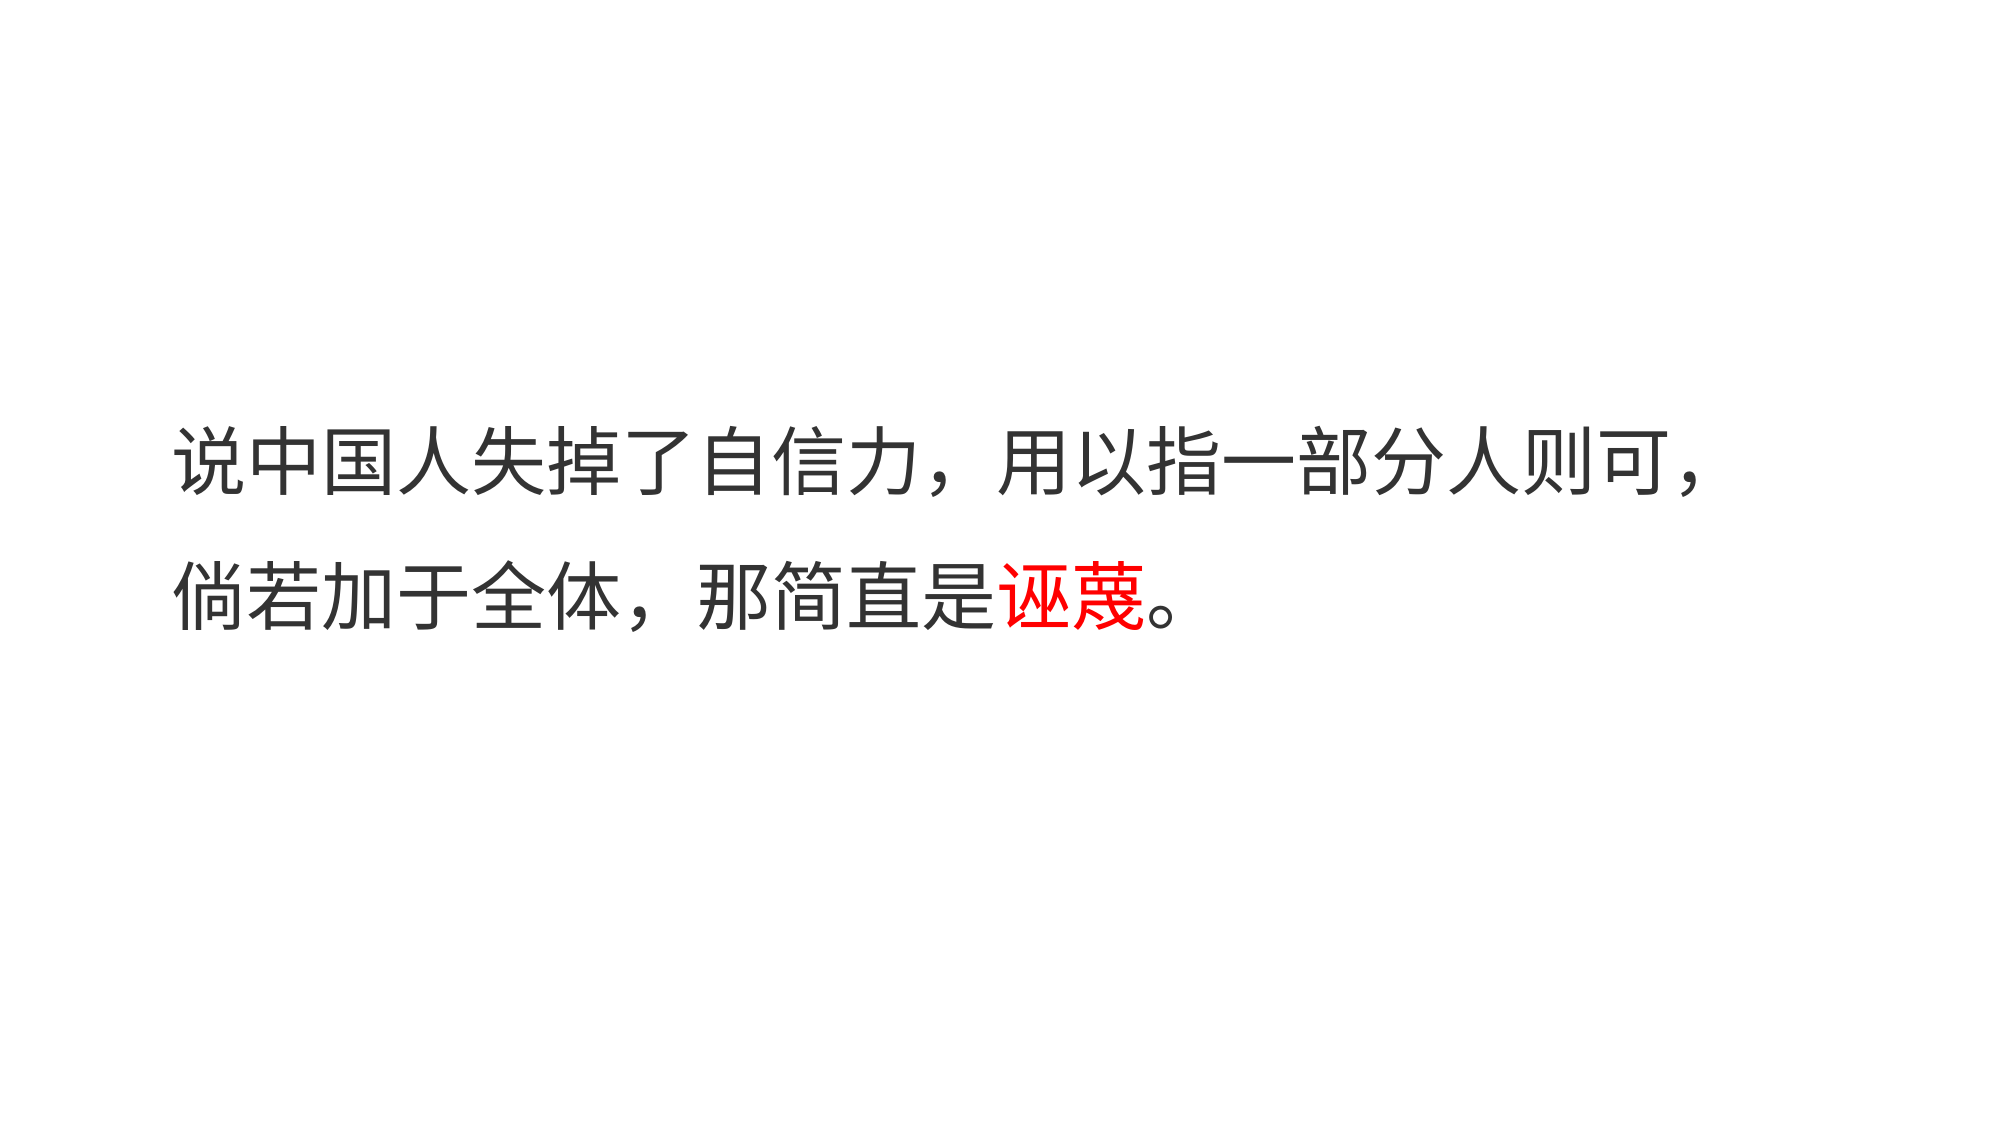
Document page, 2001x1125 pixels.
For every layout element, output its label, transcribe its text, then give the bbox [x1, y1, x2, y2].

text_box 说中国人失掉了自信力，用以指一部分人则可，倘若加于全体，那简直是诬蔑。 [156, 362, 1812, 708]
